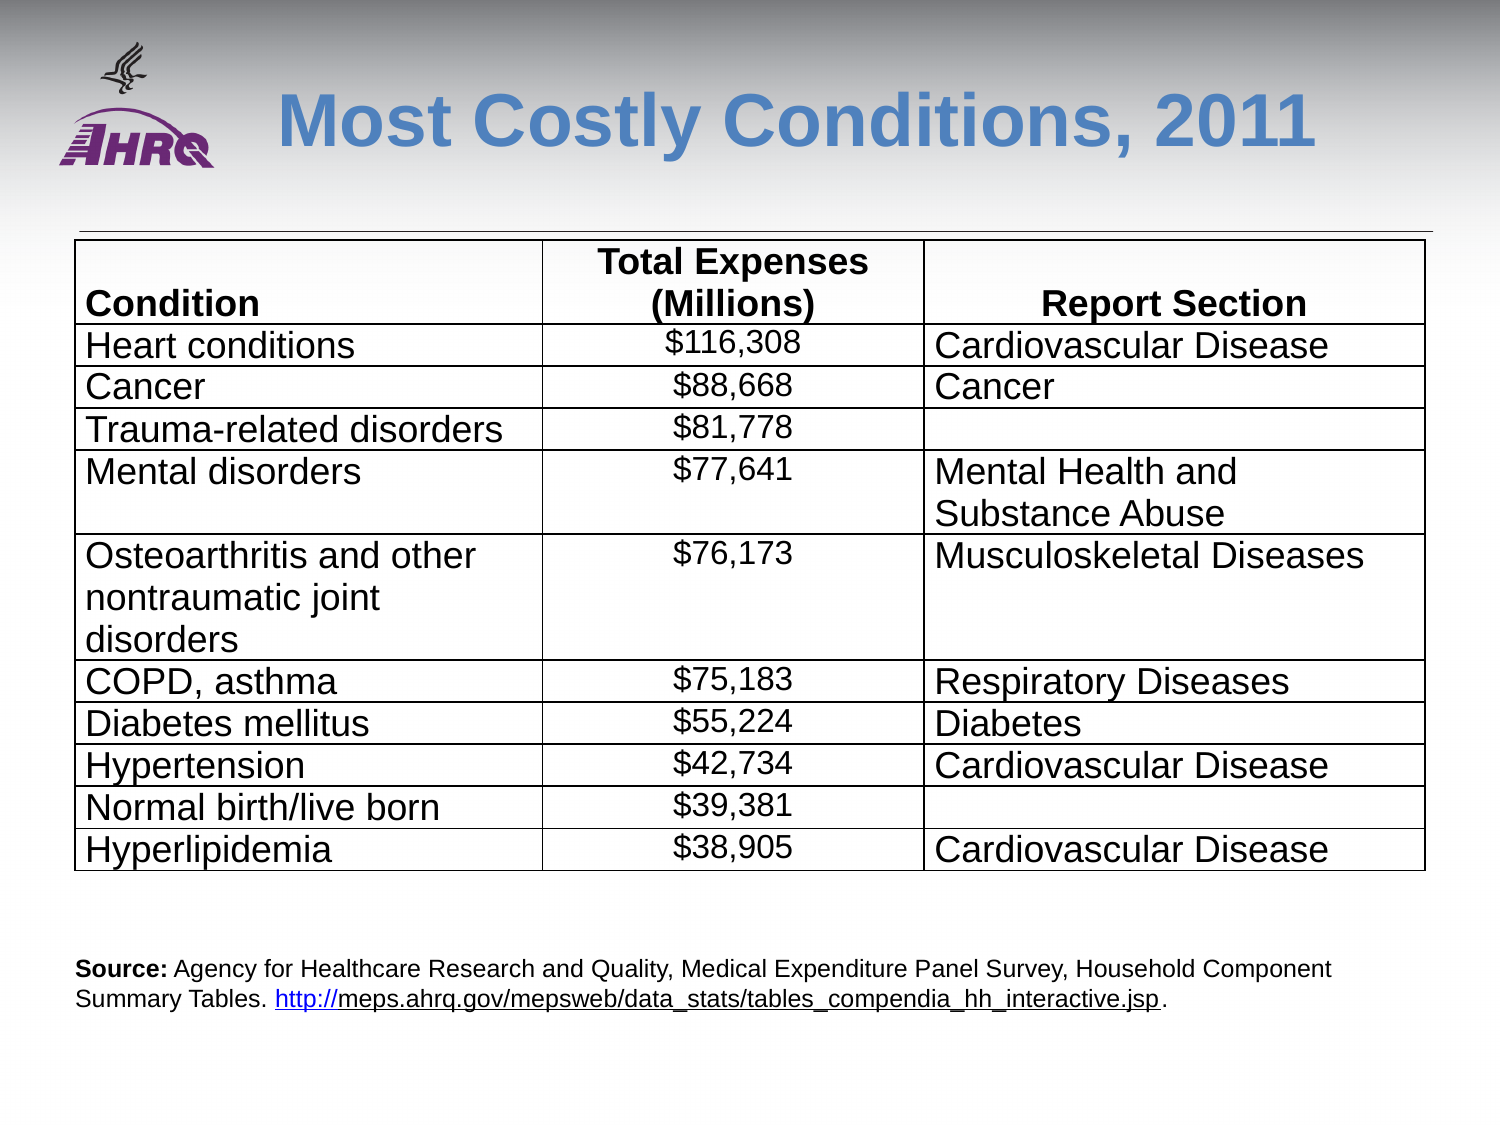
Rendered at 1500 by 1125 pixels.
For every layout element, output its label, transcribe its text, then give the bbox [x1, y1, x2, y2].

table_cell Cardiovascular Disease [925, 745, 1424, 785]
table_header Condition [76, 241, 542, 323]
text_box Source: Agency for Healthcare Research and Quality, Medical Expenditure Panel Survey, Household Component Summary Tables. http://meps.ahrq.gov/mepsweb/data_stats/tables_compendia_hh_interactive.jsp. [74, 944, 1425, 1020]
table_cell Hypertension [76, 745, 542, 785]
picture [0, 0, 1500, 1125]
table_cell $77,641 [543, 451, 923, 533]
table_cell Cancer [925, 367, 1424, 407]
table_cell [925, 787, 1424, 828]
table_cell Normal birth/live born [76, 787, 542, 828]
table_cell Mental Health and Substance Abuse [925, 451, 1424, 533]
table_cell Osteoarthritis and other nontraumatic joint disorders [76, 535, 542, 659]
table_cell Cardiovascular Disease [925, 829, 1424, 870]
table_cell $76,173 [543, 535, 923, 659]
table_cell $38,905 [543, 829, 923, 870]
table_cell [925, 409, 1424, 449]
table_cell $88,668 [543, 367, 923, 407]
table_header Report Section [925, 241, 1424, 323]
table_cell $55,224 [543, 703, 923, 743]
table_header Total Expenses (Millions) [543, 241, 923, 323]
table_cell Diabetes [925, 703, 1424, 743]
table_cell $116,308 [543, 325, 923, 365]
table_cell Hyperlipidemia [76, 829, 542, 870]
table_cell Heart conditions [76, 325, 542, 365]
table_cell Cardiovascular Disease [925, 325, 1424, 365]
table_cell Mental disorders [76, 451, 542, 533]
table_cell $42,734 [543, 745, 923, 785]
table_cell Diabetes mellitus [76, 703, 542, 743]
table_cell COPD, asthma [76, 661, 542, 701]
table_cell Respiratory Diseases [925, 661, 1424, 701]
title Most Costly Conditions, 2011 [262, 45, 1425, 188]
table_cell $81,778 [543, 409, 923, 449]
table_cell $75,183 [543, 661, 923, 701]
table_cell Trauma-related disorders [76, 409, 542, 449]
table_cell Musculoskeletal Diseases [925, 535, 1424, 659]
table_cell $39,381 [543, 787, 923, 828]
table_cell Cancer [76, 367, 542, 407]
